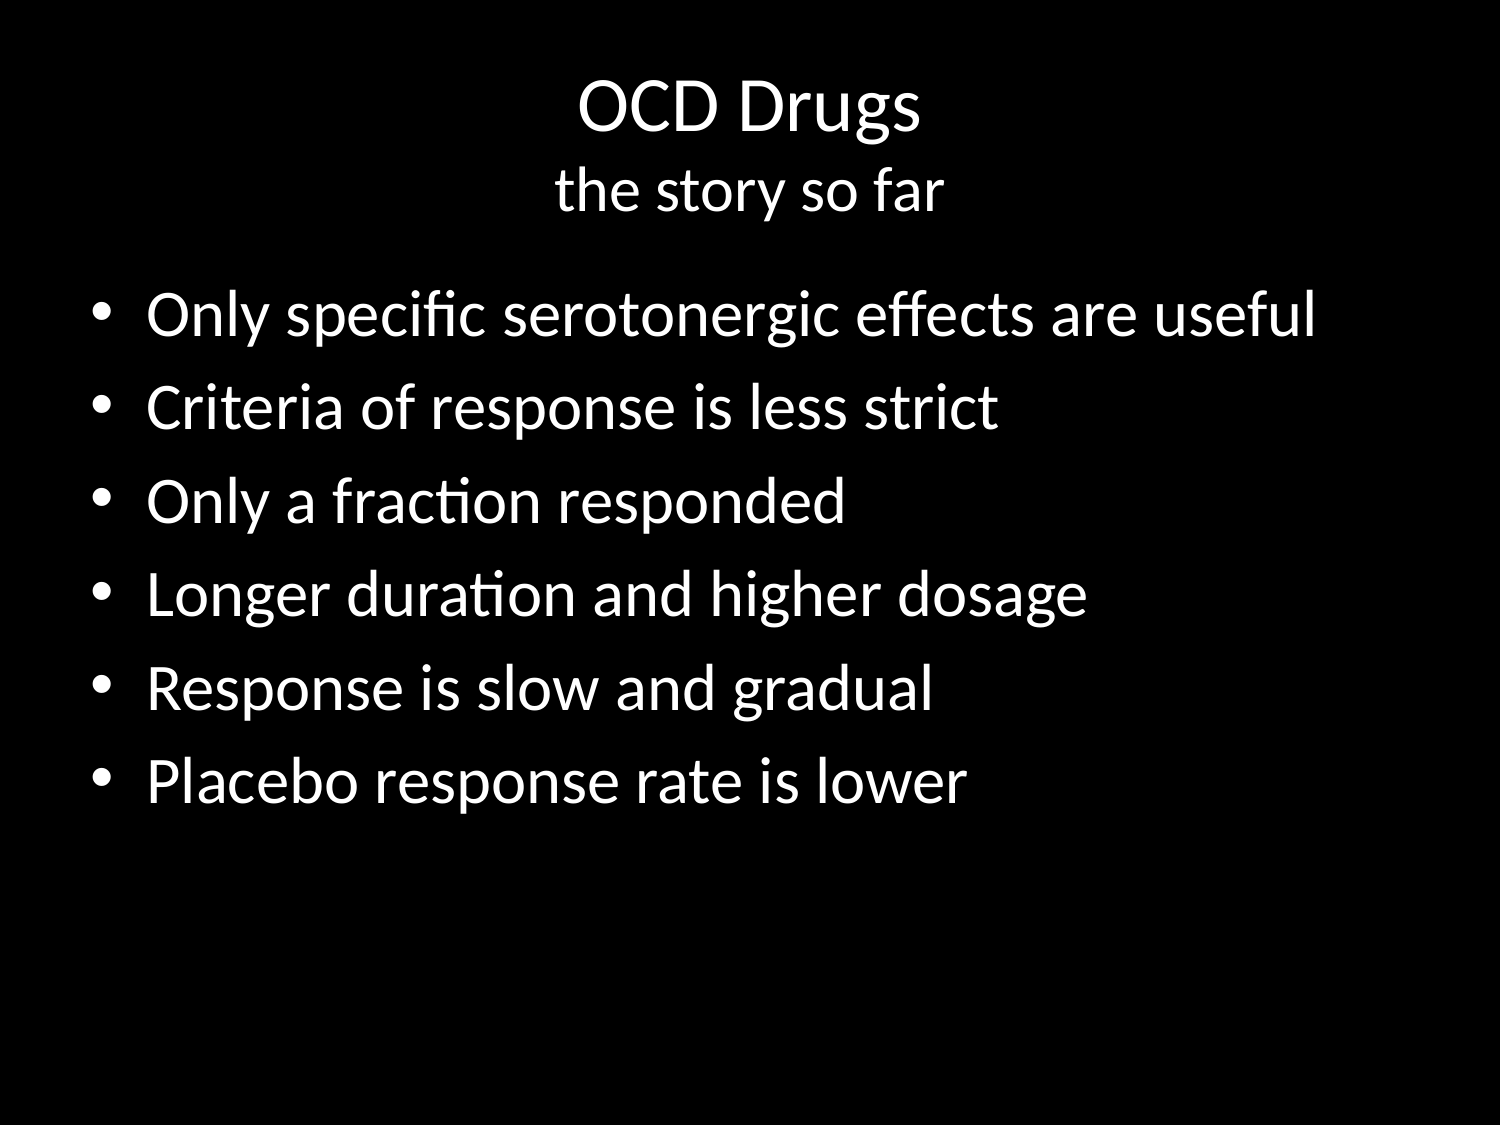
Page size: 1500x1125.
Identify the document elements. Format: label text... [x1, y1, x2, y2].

title OCD Drugs the story so far [75, 45, 1425, 233]
list Only specific serotonergic effects are useful Criteria of response is less strict Only a fraction responded Longer duration and higher dosage Response is slow and gradual Placebo response rate is lower [75, 262, 1425, 1005]
